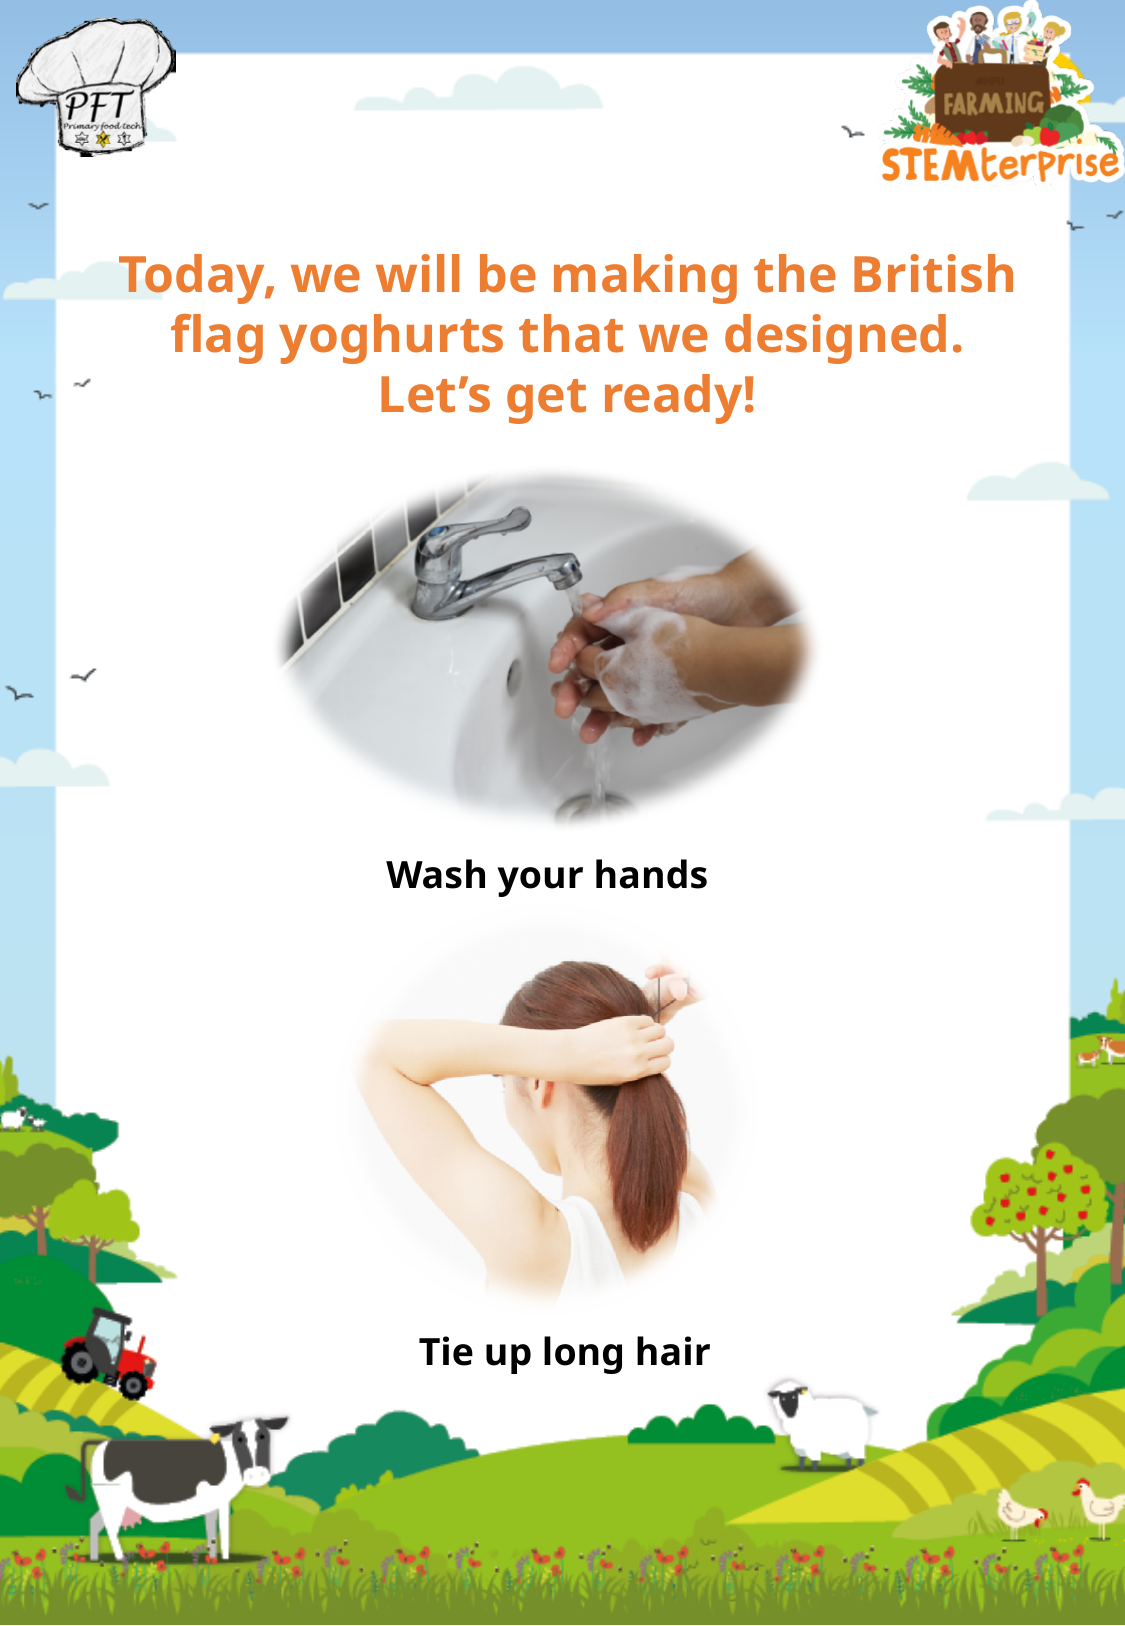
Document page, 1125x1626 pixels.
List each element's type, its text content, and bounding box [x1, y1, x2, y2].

picture [0, 0, 1125, 1625]
text_box Wash your hands [301, 843, 794, 903]
text_box Tie up long hair [318, 1320, 812, 1381]
text_box Today, we will be making the British flag yoghurts that we designed. Let’s get ready! [49, 175, 1087, 431]
